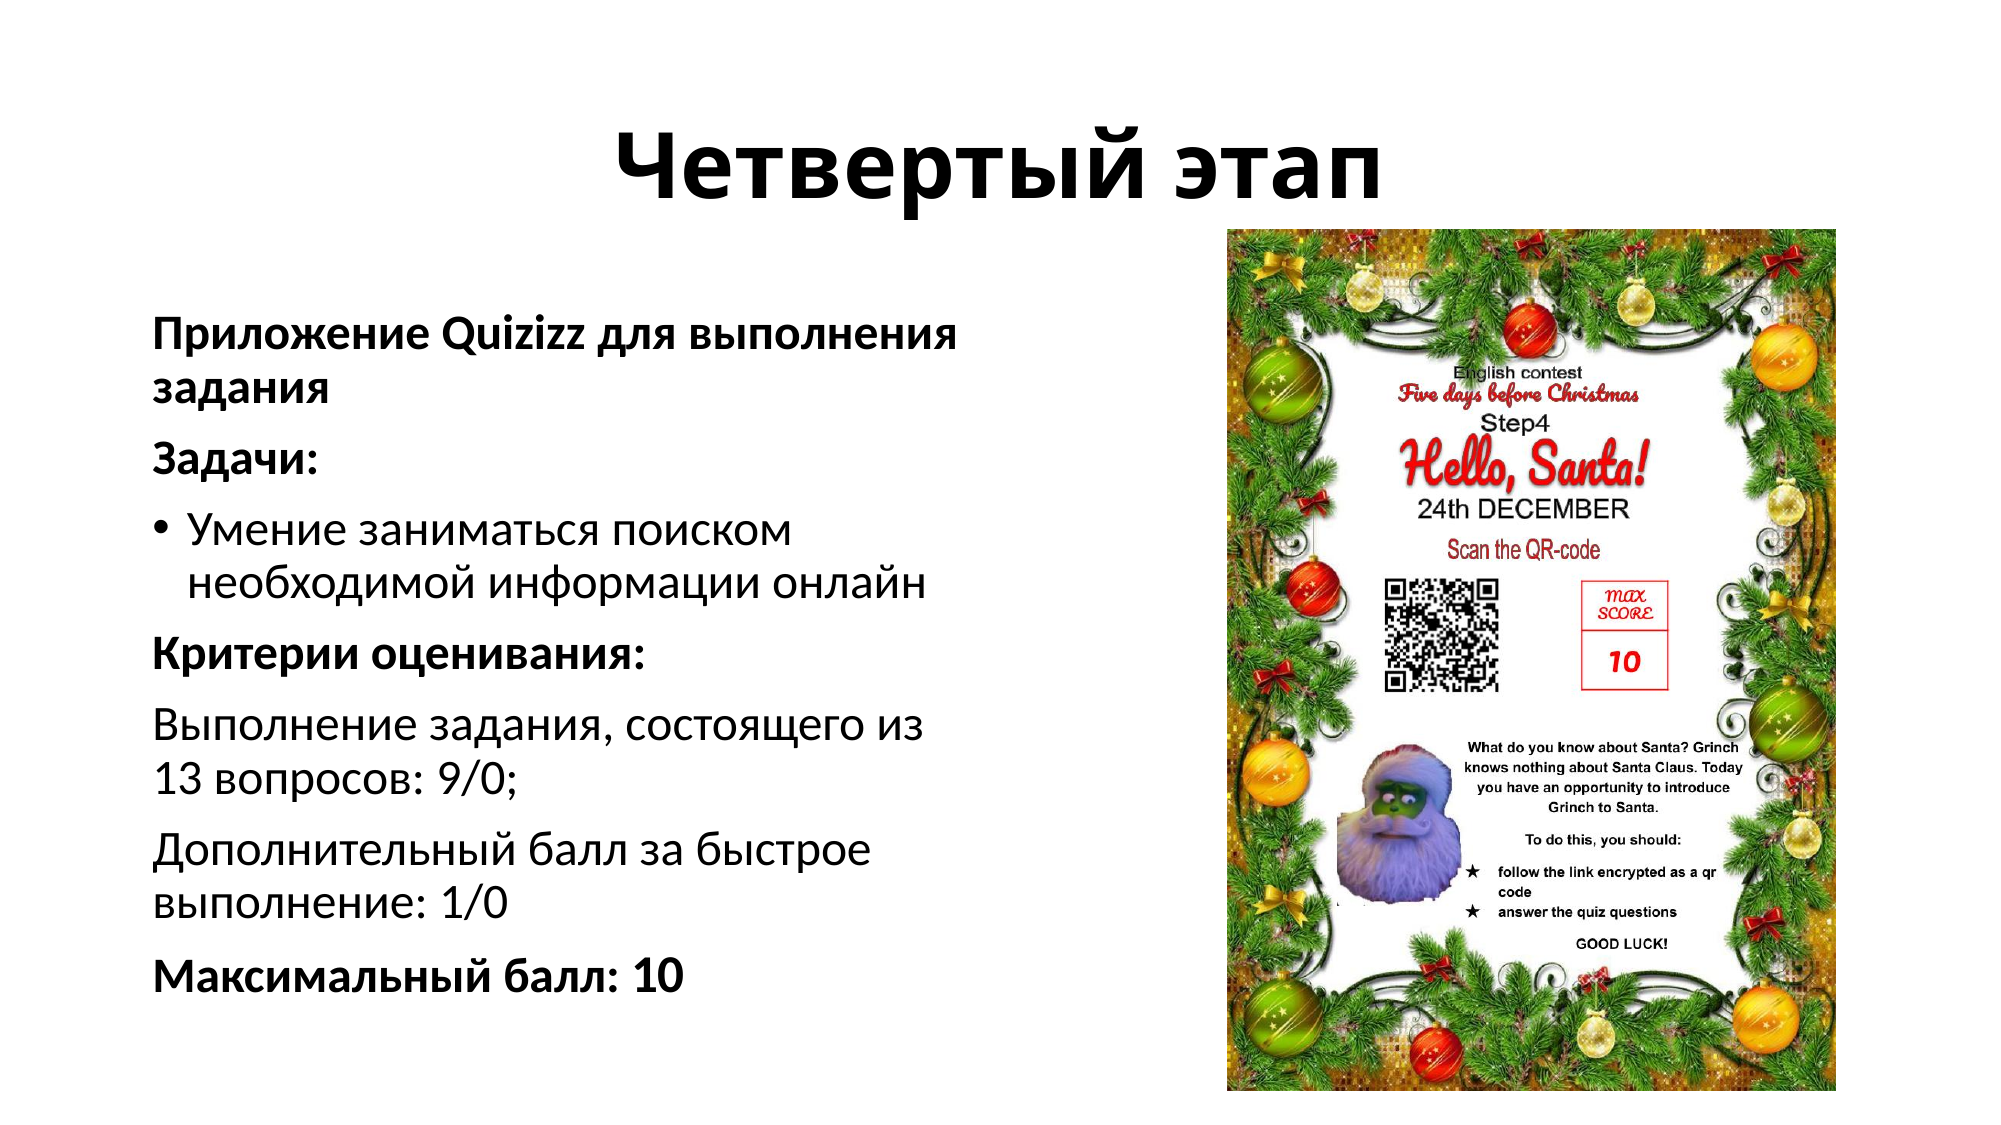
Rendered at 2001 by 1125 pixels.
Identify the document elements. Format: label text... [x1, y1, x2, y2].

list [1227, 229, 1836, 1091]
title Четвертый этап [137, 59, 1863, 278]
list Приложение Quizizz для выполнения задания Задачи: Умение заниматься поиском необходимой информации онлайн Критерии оценивания: Выполнение задания, состоящего из 13 вопросов: 9/0; Дополнительный балл за быстрое выполнение: 1/0 Максимальный балл: 10 [137, 299, 988, 1014]
